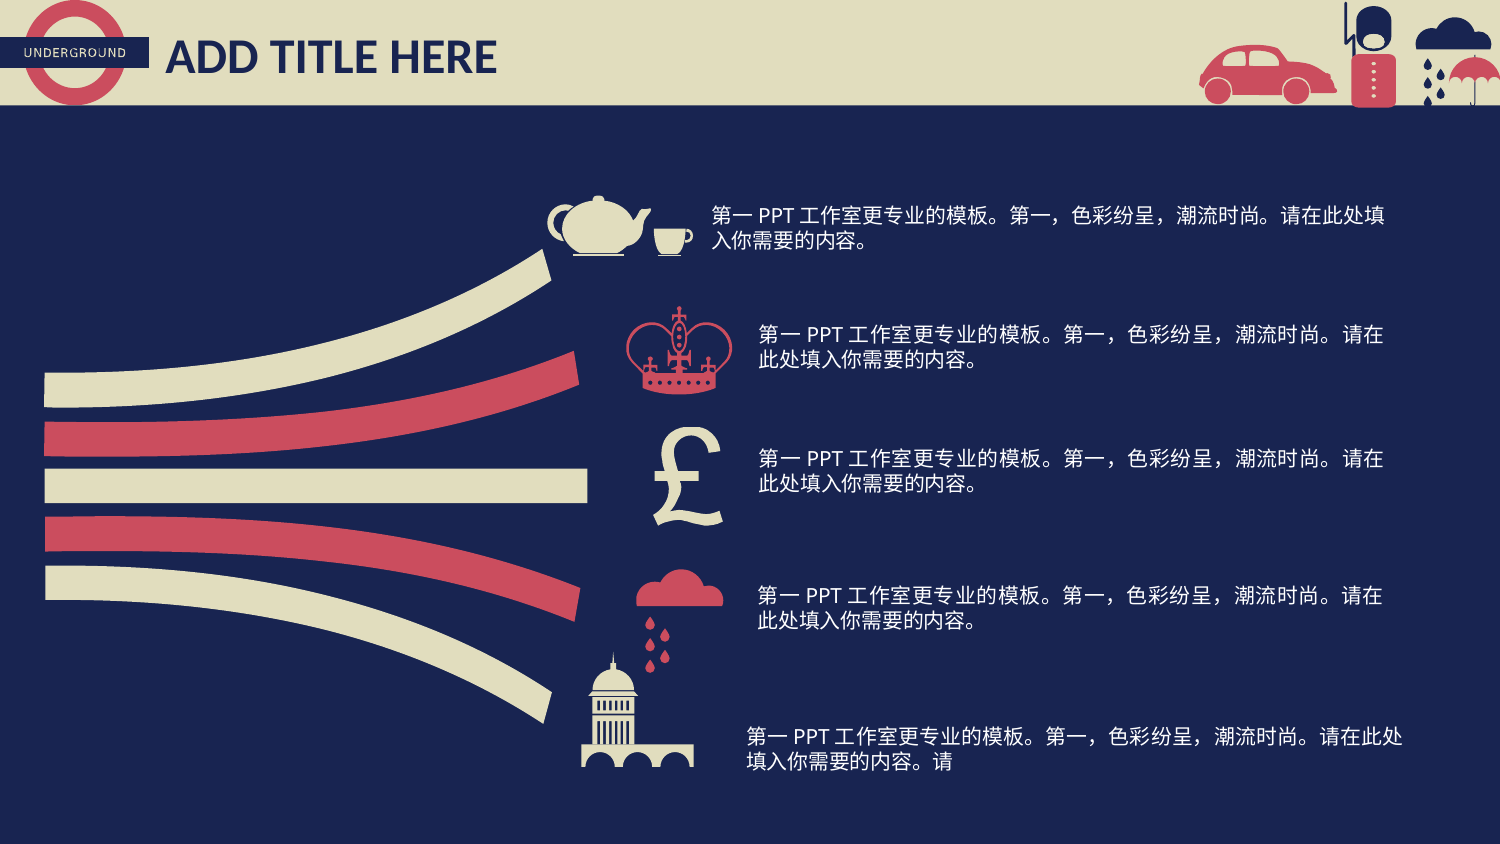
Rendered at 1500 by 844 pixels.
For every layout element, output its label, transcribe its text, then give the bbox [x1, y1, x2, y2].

text_box [44, 350, 580, 457]
text_box [45, 565, 552, 724]
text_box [0, 0, 1500, 108]
text_box 第一PPT工作室更专业的模板。第一，色彩纷呈，潮流时尚。请在此处填入你需要的内容。 [747, 440, 1397, 502]
text_box 第一PPT工作室更专业的模板。第一，色彩纷呈，潮流时尚。请在此处填入你需要的内容。 [747, 315, 1397, 378]
picture [652, 426, 724, 527]
text_box [44, 468, 588, 504]
text_box [43, 199, 687, 767]
picture [546, 195, 694, 257]
text_box [45, 516, 581, 622]
picture [626, 305, 733, 395]
text_box 第一PPT工作室更专业的模板。第一，色彩纷呈，潮流时尚。请在此处填入你需要的内容。 [699, 196, 1397, 258]
text_box 第一PPT工作室更专业的模板。第一，色彩纷呈，潮流时尚。请在此处填入你需要的内容。请 [734, 717, 1415, 779]
picture [580, 568, 724, 768]
text_box 第一PPT工作室更专业的模板。第一，色彩纷呈，潮流时尚。请在此处填入你需要的内容。 [746, 577, 1396, 639]
text_box [44, 249, 552, 408]
